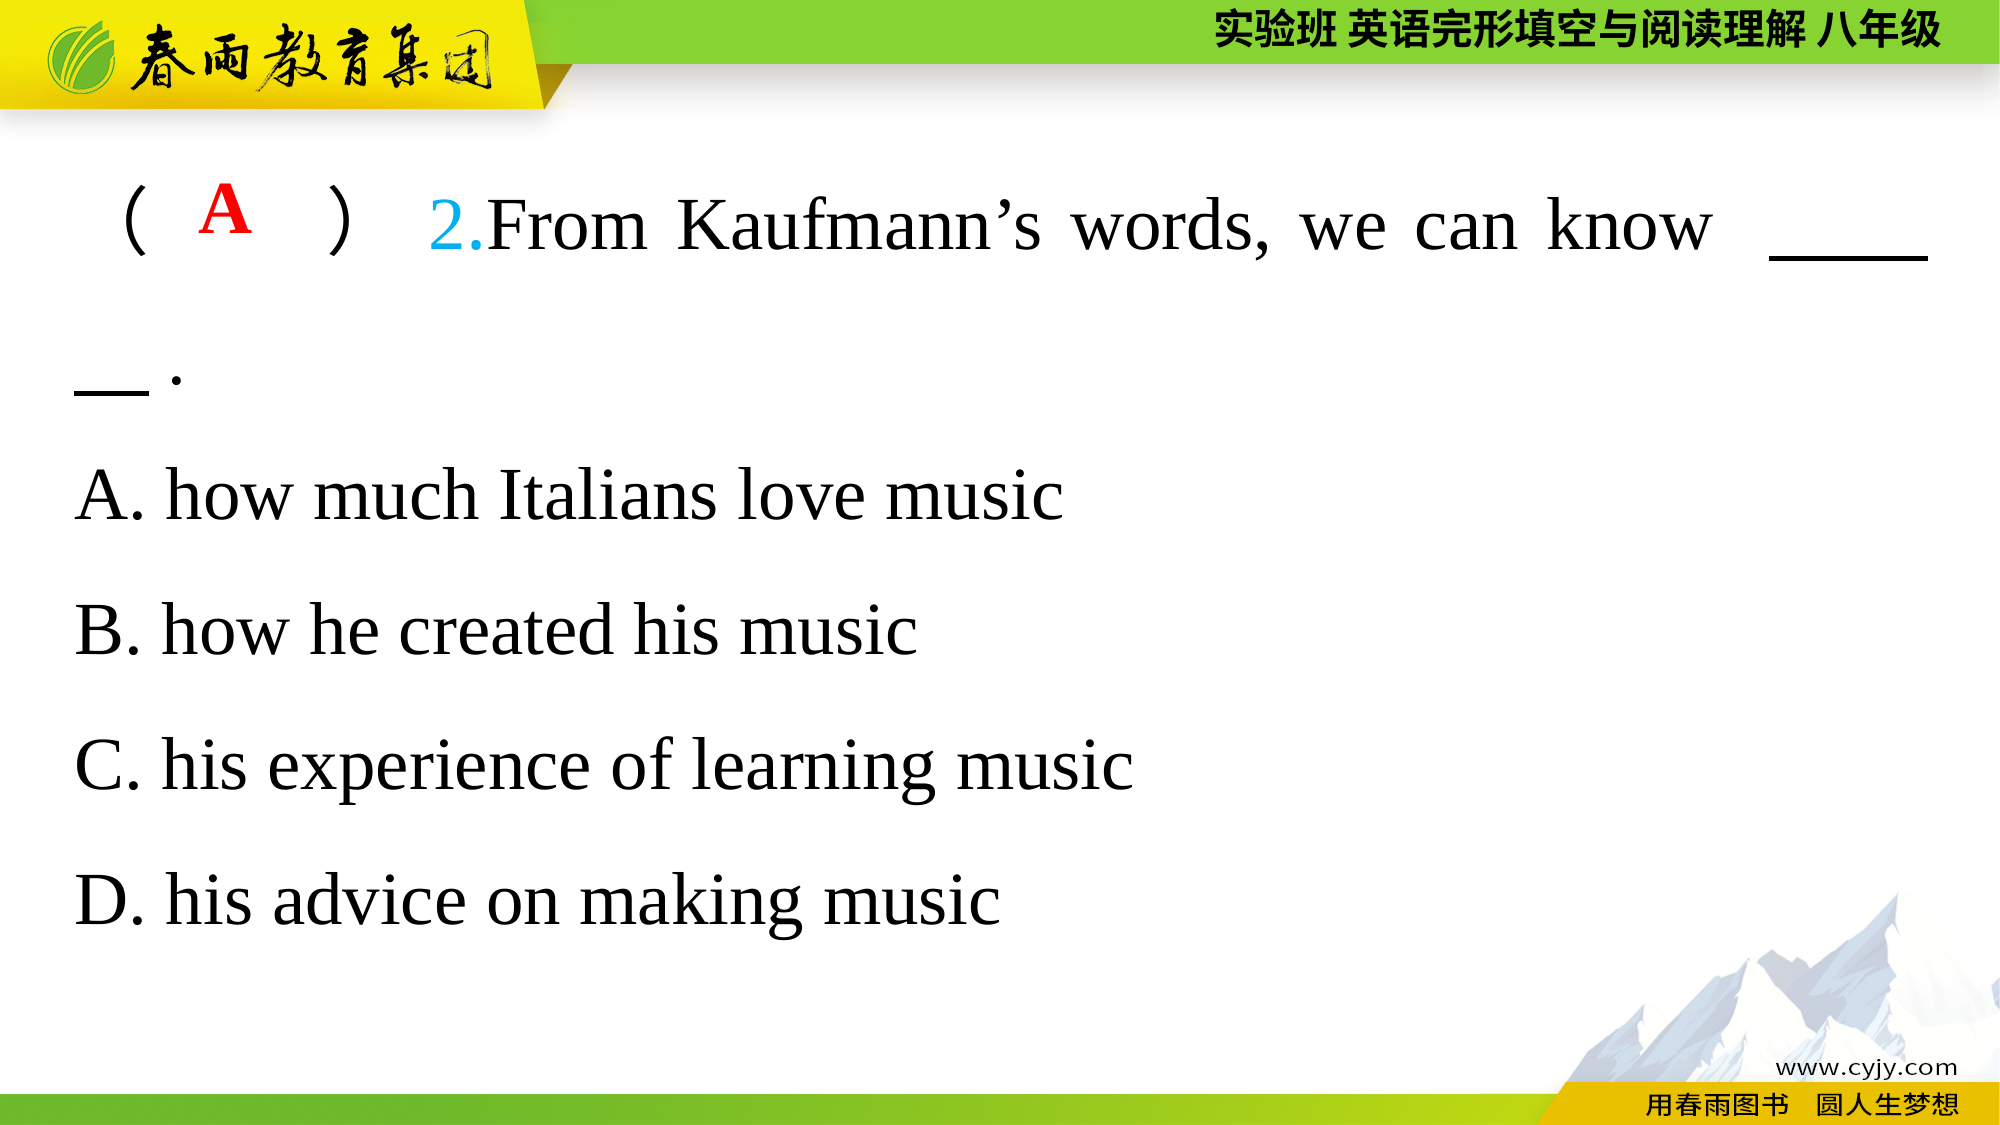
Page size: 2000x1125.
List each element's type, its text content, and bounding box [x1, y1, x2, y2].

text_box A [183, 150, 268, 256]
picture [0, 0, 2000, 1125]
list （ ）2.From Kaufmann’s words, we can know . A. how much Italians love music B. how he created his music C. his experience of learning music D. his advice on making music [59, 122, 1944, 820]
